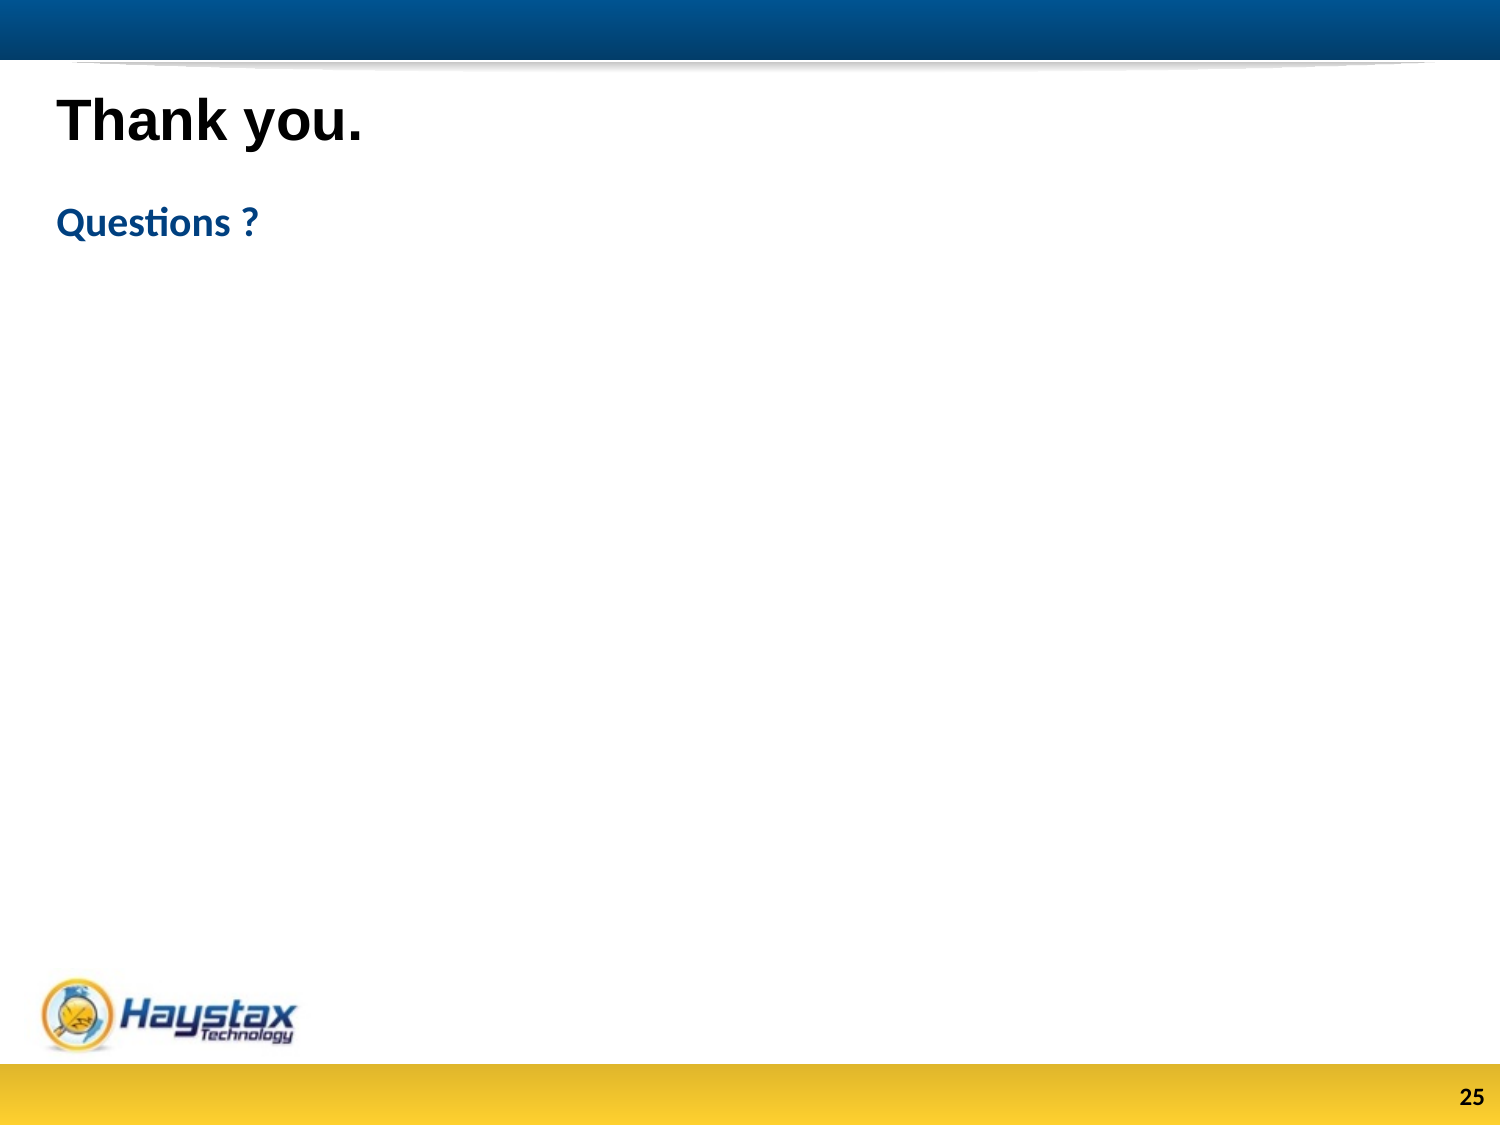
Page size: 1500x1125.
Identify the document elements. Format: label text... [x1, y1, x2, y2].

picture [24, 968, 315, 1062]
title Thank you. [41, 61, 1462, 172]
list Questions ? [41, 187, 1462, 975]
